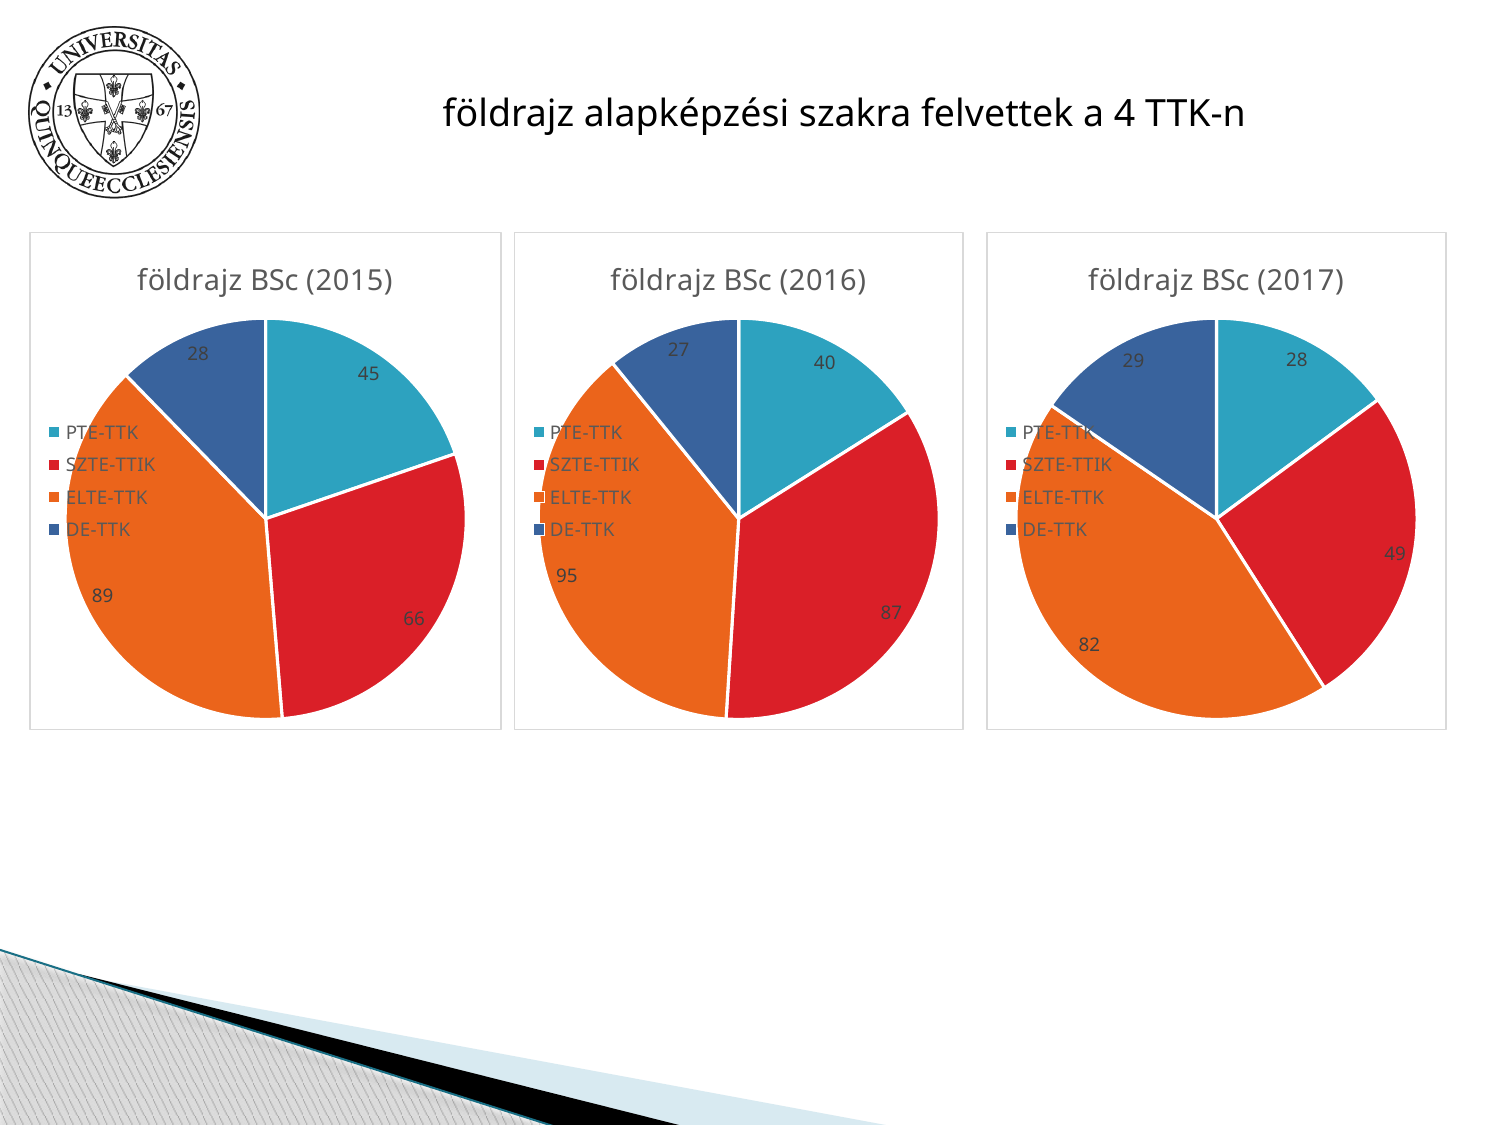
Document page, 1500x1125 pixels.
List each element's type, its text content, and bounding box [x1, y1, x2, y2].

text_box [25, 24, 201, 199]
chart [29, 231, 503, 731]
chart [513, 231, 964, 731]
text_box földrajz alapképzési szakra felvettek a 4 TTK-n [427, 81, 1262, 141]
chart [985, 231, 1448, 731]
